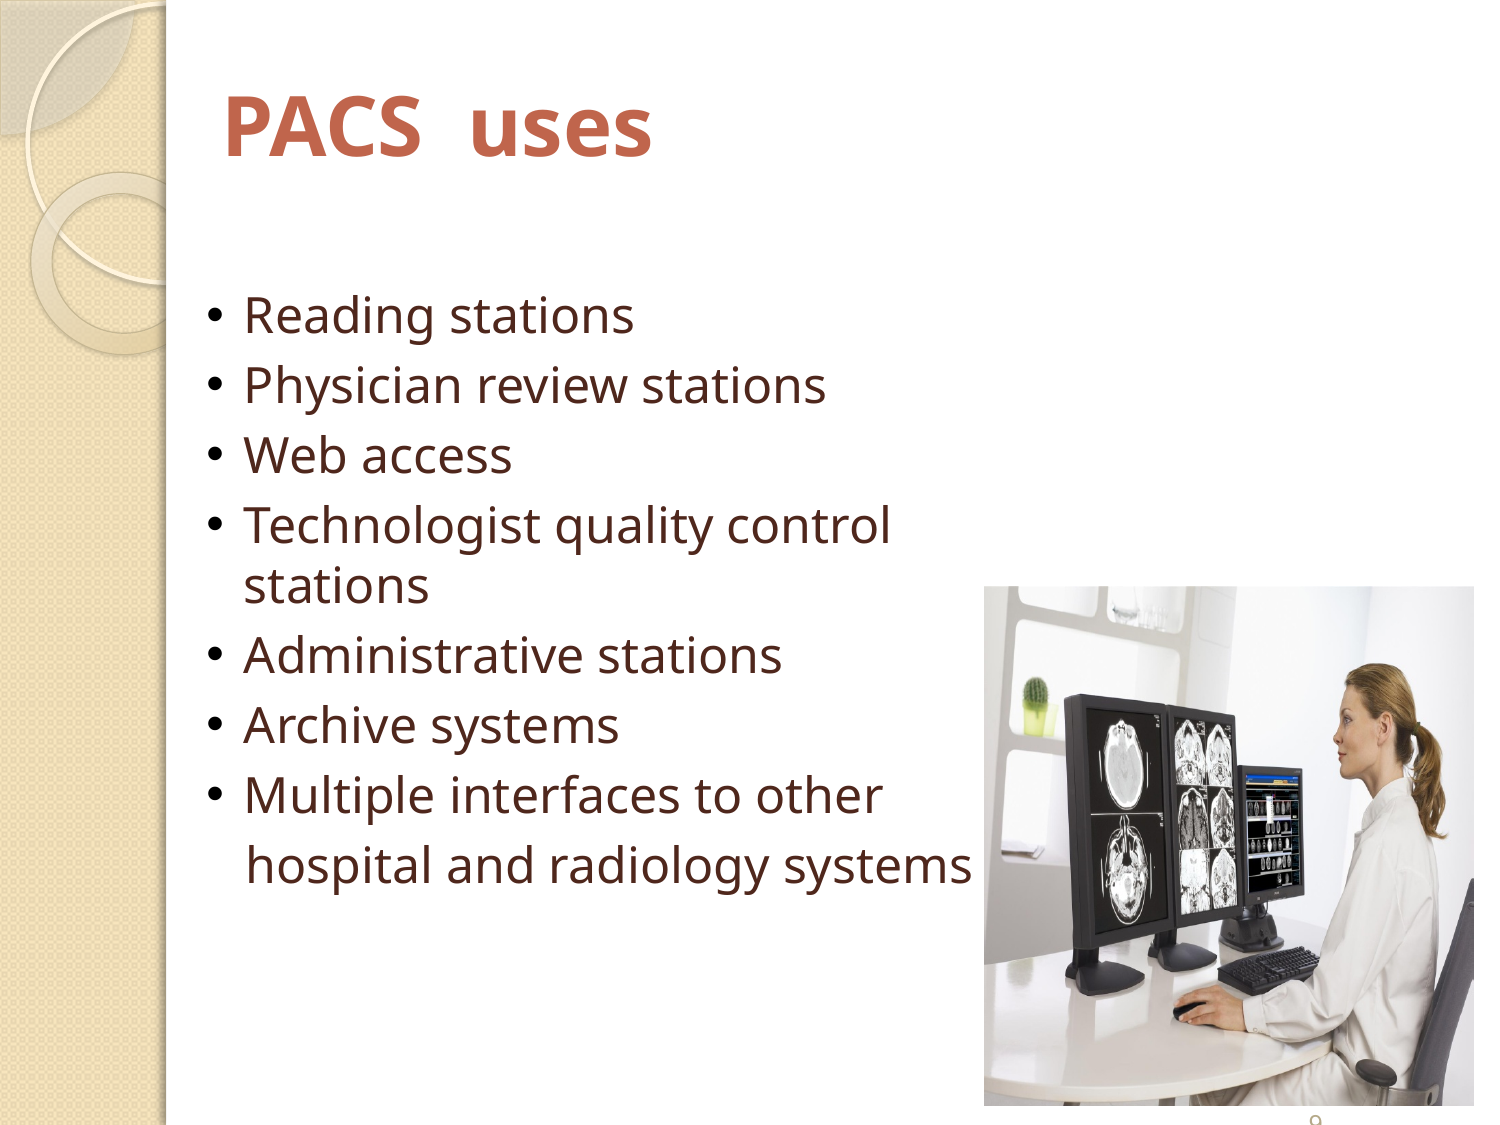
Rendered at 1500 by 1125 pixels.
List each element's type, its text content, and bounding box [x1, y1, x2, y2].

slide_number 9 [1159, 1116, 1472, 1125]
text_box Reading stations Physician review stations Web access Technologist quality control stations Administrative stations Archive systems Multiple interfaces to other hospital and radiology systems [123, 196, 1058, 927]
picture [984, 585, 1474, 1107]
text_box PACS uses [204, 29, 1118, 217]
